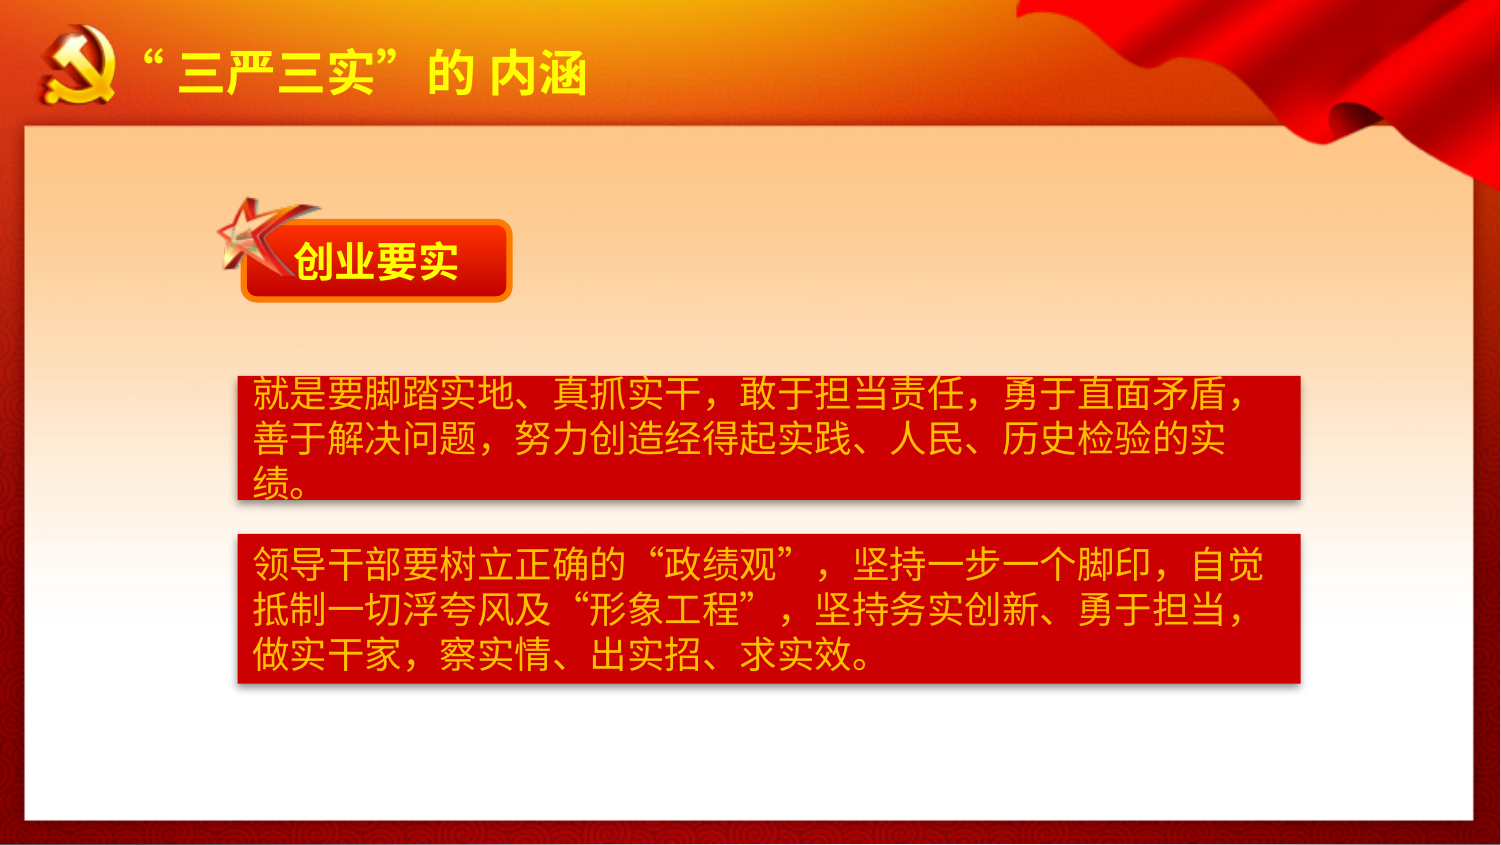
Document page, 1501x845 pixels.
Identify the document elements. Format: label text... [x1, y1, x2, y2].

text_box 就是要脚踏实地、真抓实干，敢于担当责任，勇于直面矛盾，善于解决问题，努力创造经得起实践、人民、历史检验的实绩。 [237, 375, 1301, 500]
text_box “三严三实”的 内涵 [131, 33, 1053, 109]
picture [0, 0, 1501, 845]
text_box 领导干部要树立正确的“政绩观”，坚持一步一个脚印，自觉抵制一切浮夸风及“形象工程”，坚持务实创新、勇于担当，做实干家，察实情、出实招、求实效。 [237, 533, 1301, 684]
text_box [212, 184, 510, 300]
